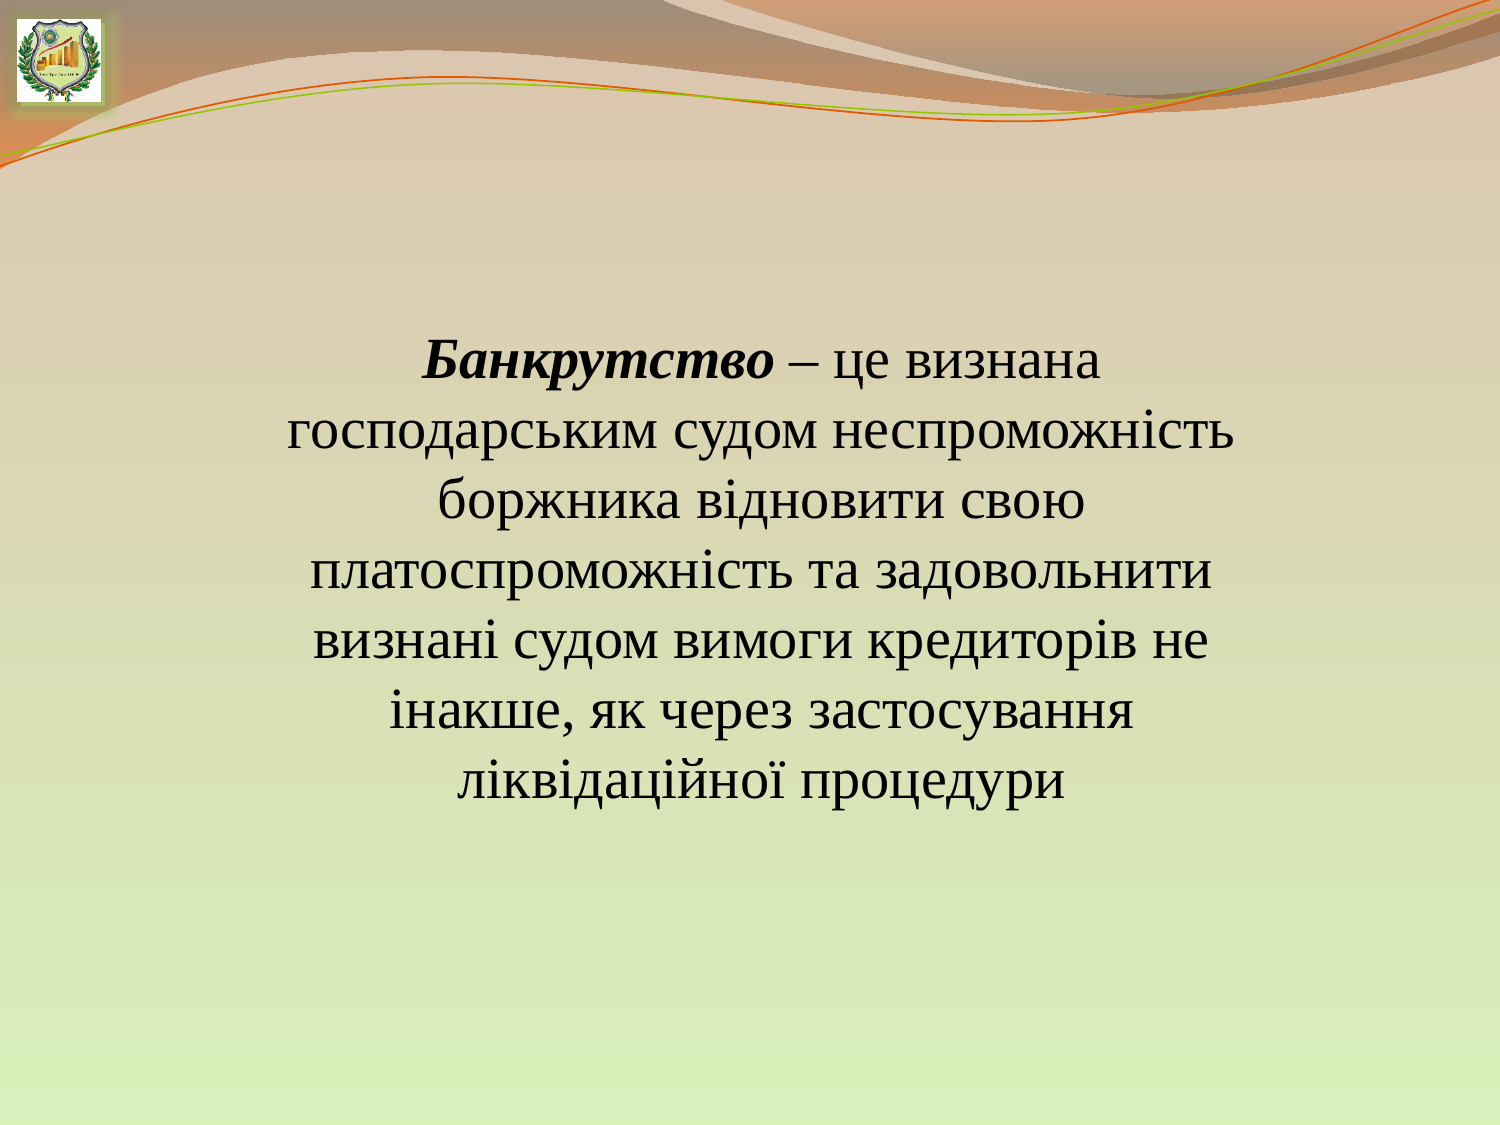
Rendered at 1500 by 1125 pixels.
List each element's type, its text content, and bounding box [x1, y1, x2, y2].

text_box Банкрутство – це визнана господарським судом неспроможність боржника відновити свою платоспроможність та задовольнити визнані судом вимоги кредиторів не інакше, як через застосування ліквідаційної процедури [230, 312, 1294, 818]
picture [17, 18, 101, 102]
